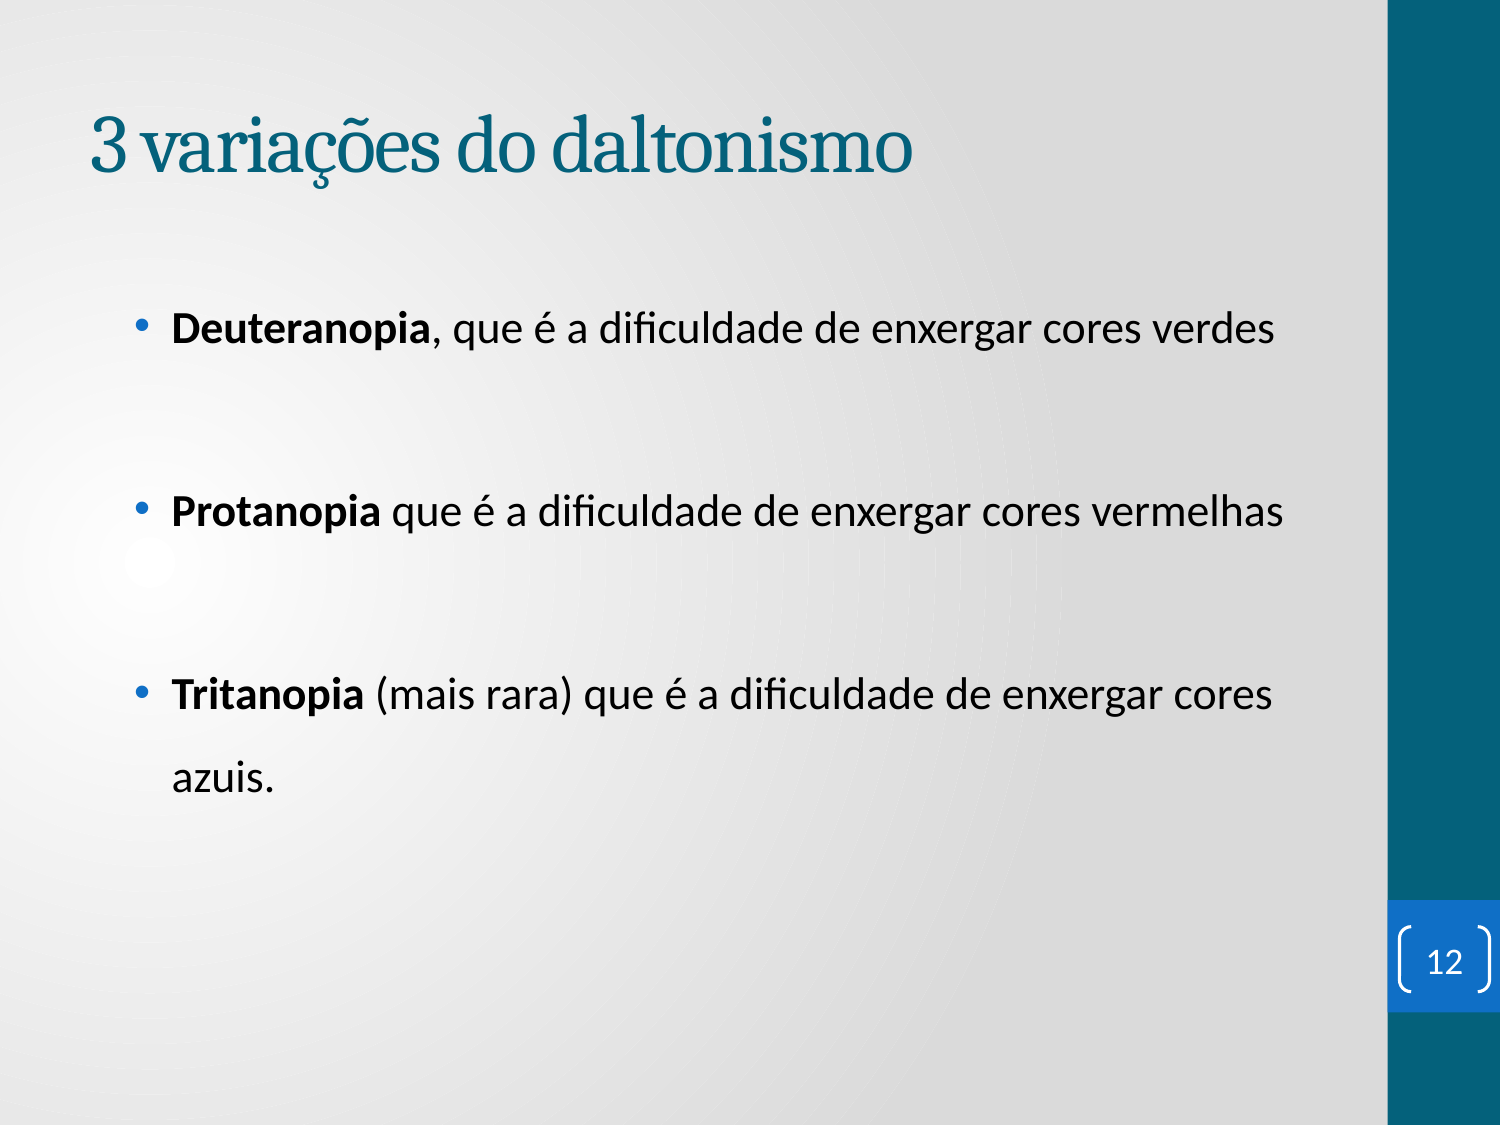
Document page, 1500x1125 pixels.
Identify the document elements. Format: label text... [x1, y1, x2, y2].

list Deuteranopia, que é a dificuldade de enxergar cores verdes Protanopia que é a dificuldade de enxergar cores vermelhas Tritanopia (mais rara) que é a dificuldade de enxergar cores azuis. [100, 262, 1325, 1050]
slide_number 12 [1397, 925, 1492, 994]
title 3 variações do daltonismo [75, 45, 1325, 233]
